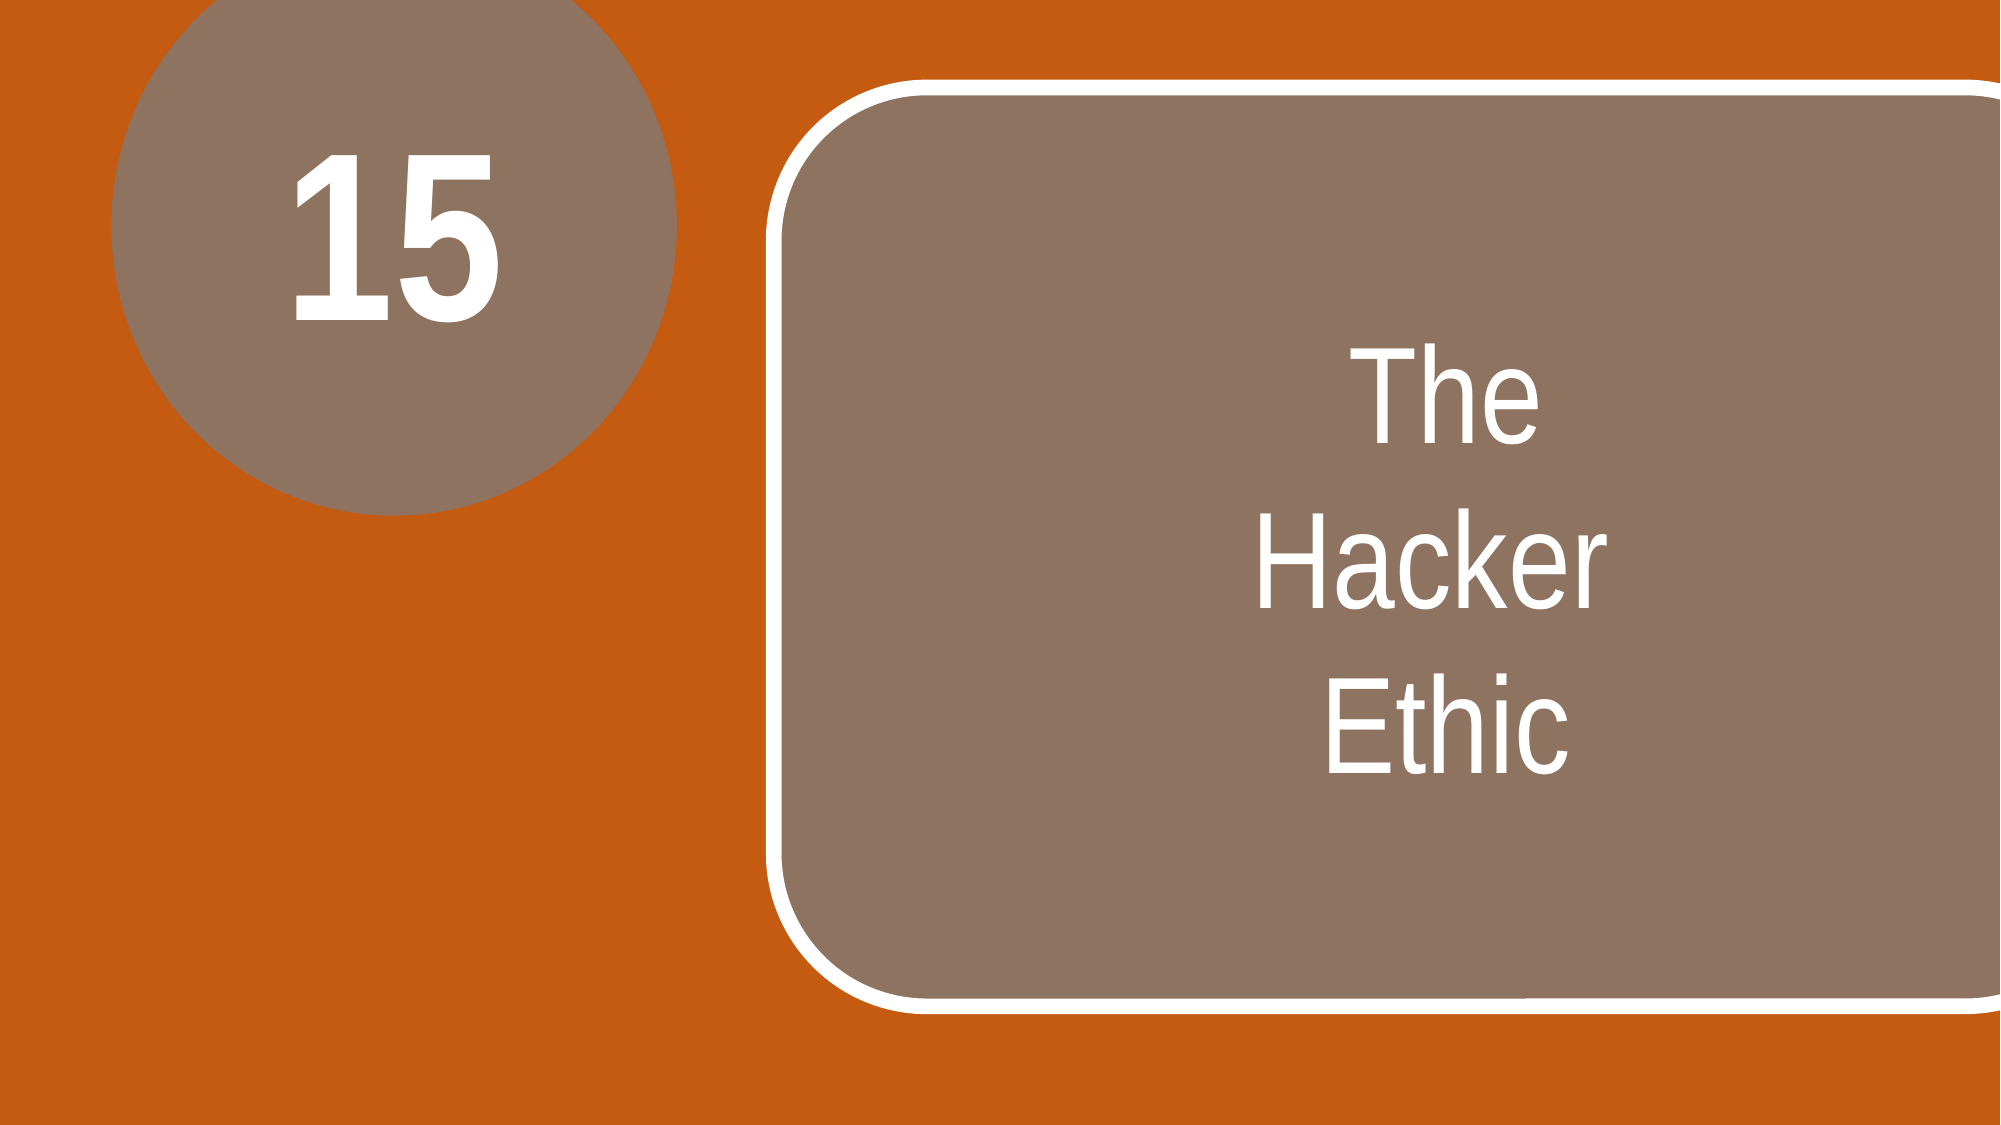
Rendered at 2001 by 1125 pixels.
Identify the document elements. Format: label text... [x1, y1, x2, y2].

text_box The Hacker Ethic [1084, 298, 1808, 809]
text_box [772, 86, 2000, 1008]
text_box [111, 0, 677, 516]
